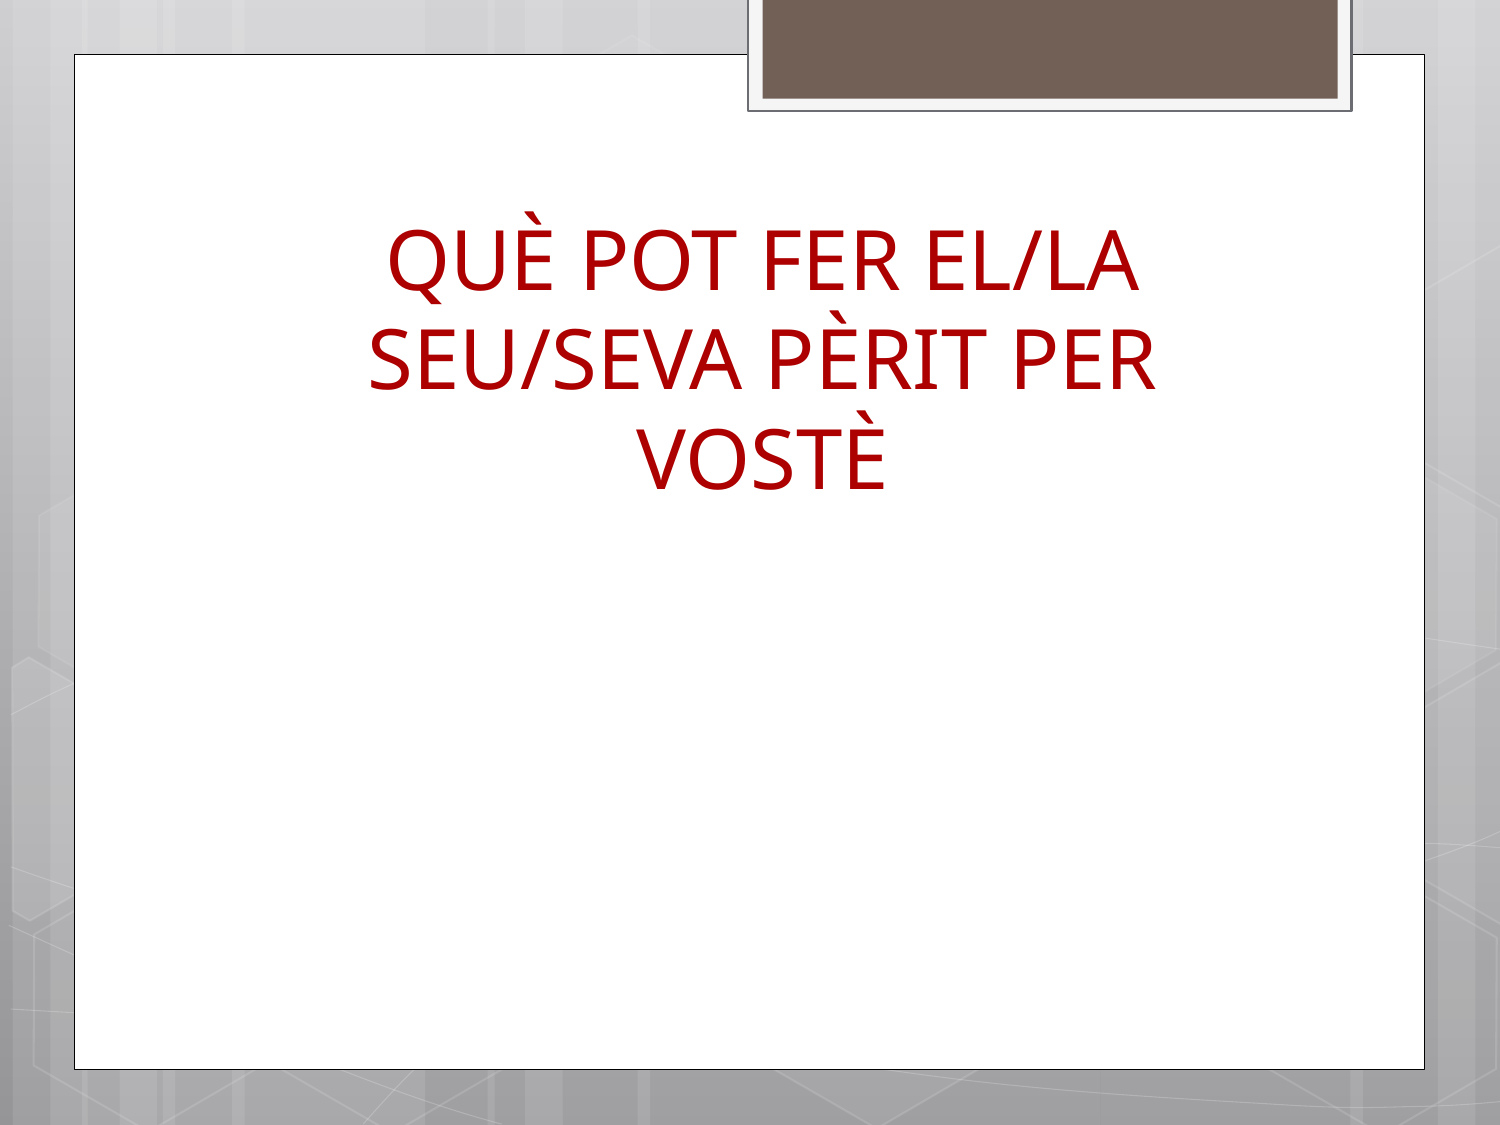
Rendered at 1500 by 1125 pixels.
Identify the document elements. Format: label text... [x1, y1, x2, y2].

title QUÈ POT FER EL/LA SEU/SEVA PÈRIT PER VOSTÈ [218, 290, 1308, 515]
